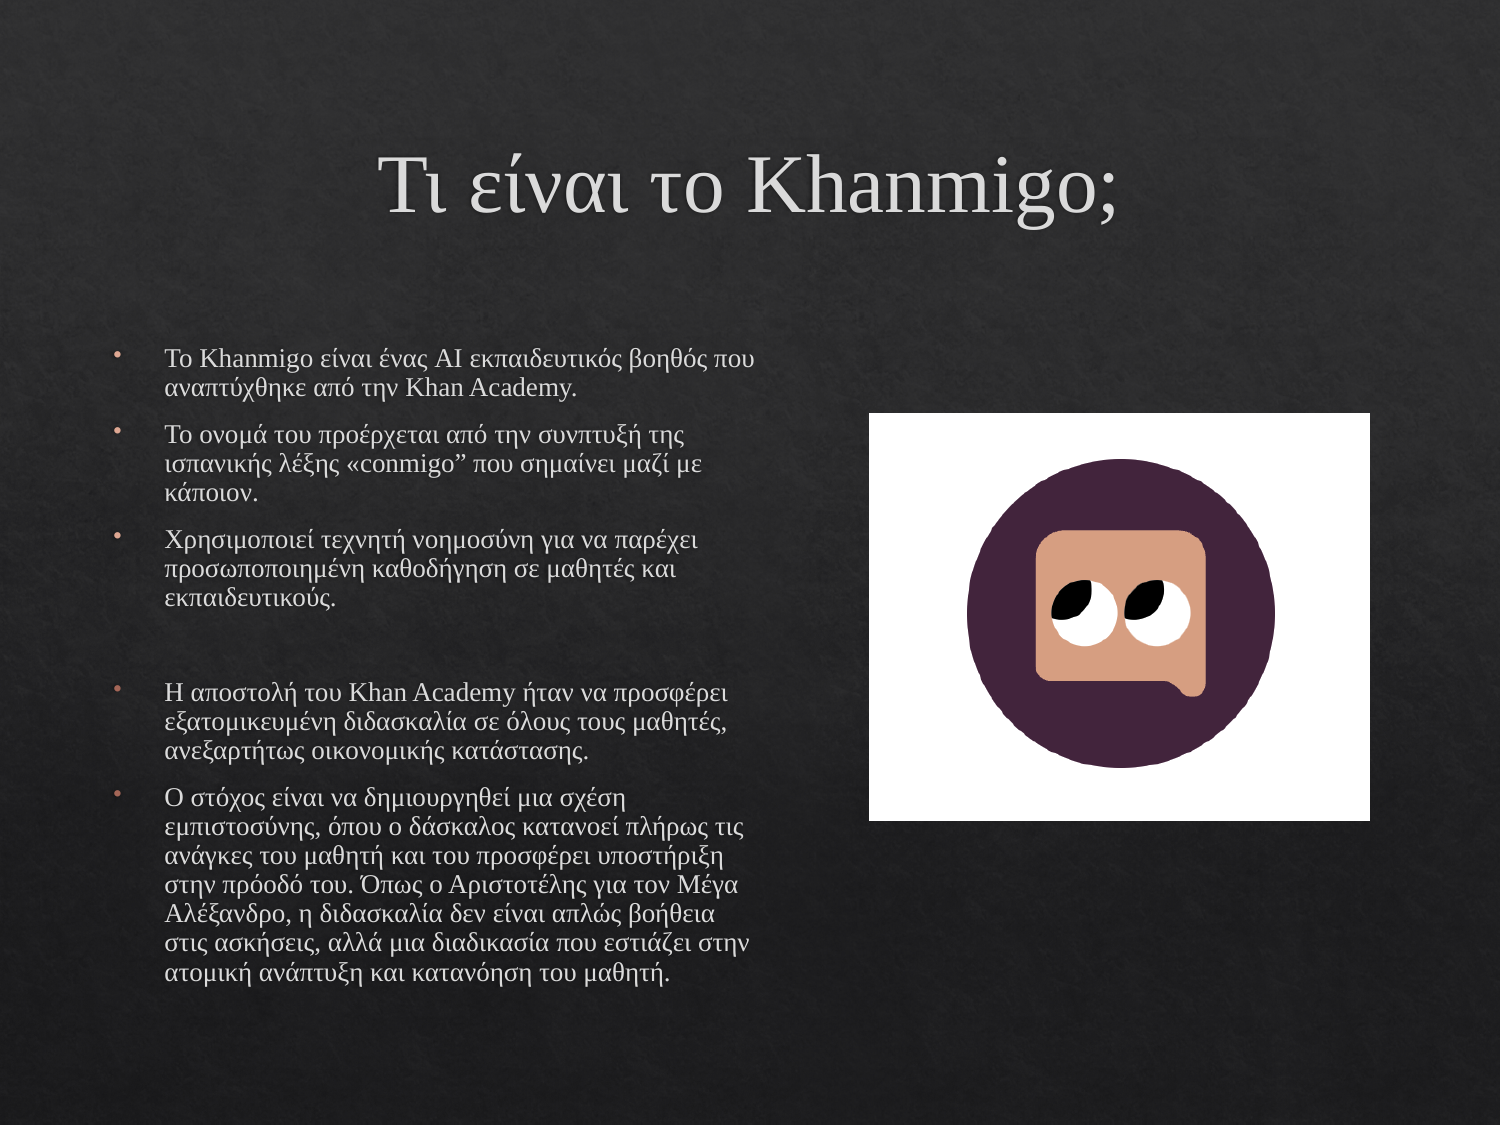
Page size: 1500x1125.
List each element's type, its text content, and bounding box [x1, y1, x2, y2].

title Τι είναι το Khanmigo; [112, 99, 1387, 260]
list Το Khanmigo είναι ένας AI εκπαιδευτικός βοηθός που αναπτύχθηκε από την Khan Academy. Το ονομά του προέρχεται από την συνπτυξή της ισπανικής λέξης «conmigo” που σημαίνει μαζί με κάποιον. Χρησιμοποιεί τεχνητή νοημοσύνη για να παρέχει προσωποποιημένη καθοδήγηση σε μαθητές και εκπαιδευτικούς. Η αποστολή του Khan Academy ήταν να προσφέρει εξατομικευμένη διδασκαλία σε όλους τους μαθητές, ανεξαρτήτως οικονομικής κατάστασης. Ο στόχος είναι να δημιουργηθεί μια σχέση εμπιστοσύνης, όπου ο δάσκαλος κατανοεί πλήρως τις ανάγκες του μαθητή και του προσφέρει υποστήριξη στην πρόοδό του. Όπως ο Αριστοτέλης για τον Μέγα Αλέξανδρο, η διδασκαλία δεν είναι απλώς βοήθεια στις ασκήσεις, αλλά μια διαδικασία που εστιάζει στην ατομική ανάπτυξη και κατανόηση του μαθητή. [93, 336, 776, 1003]
picture [869, 413, 1370, 821]
